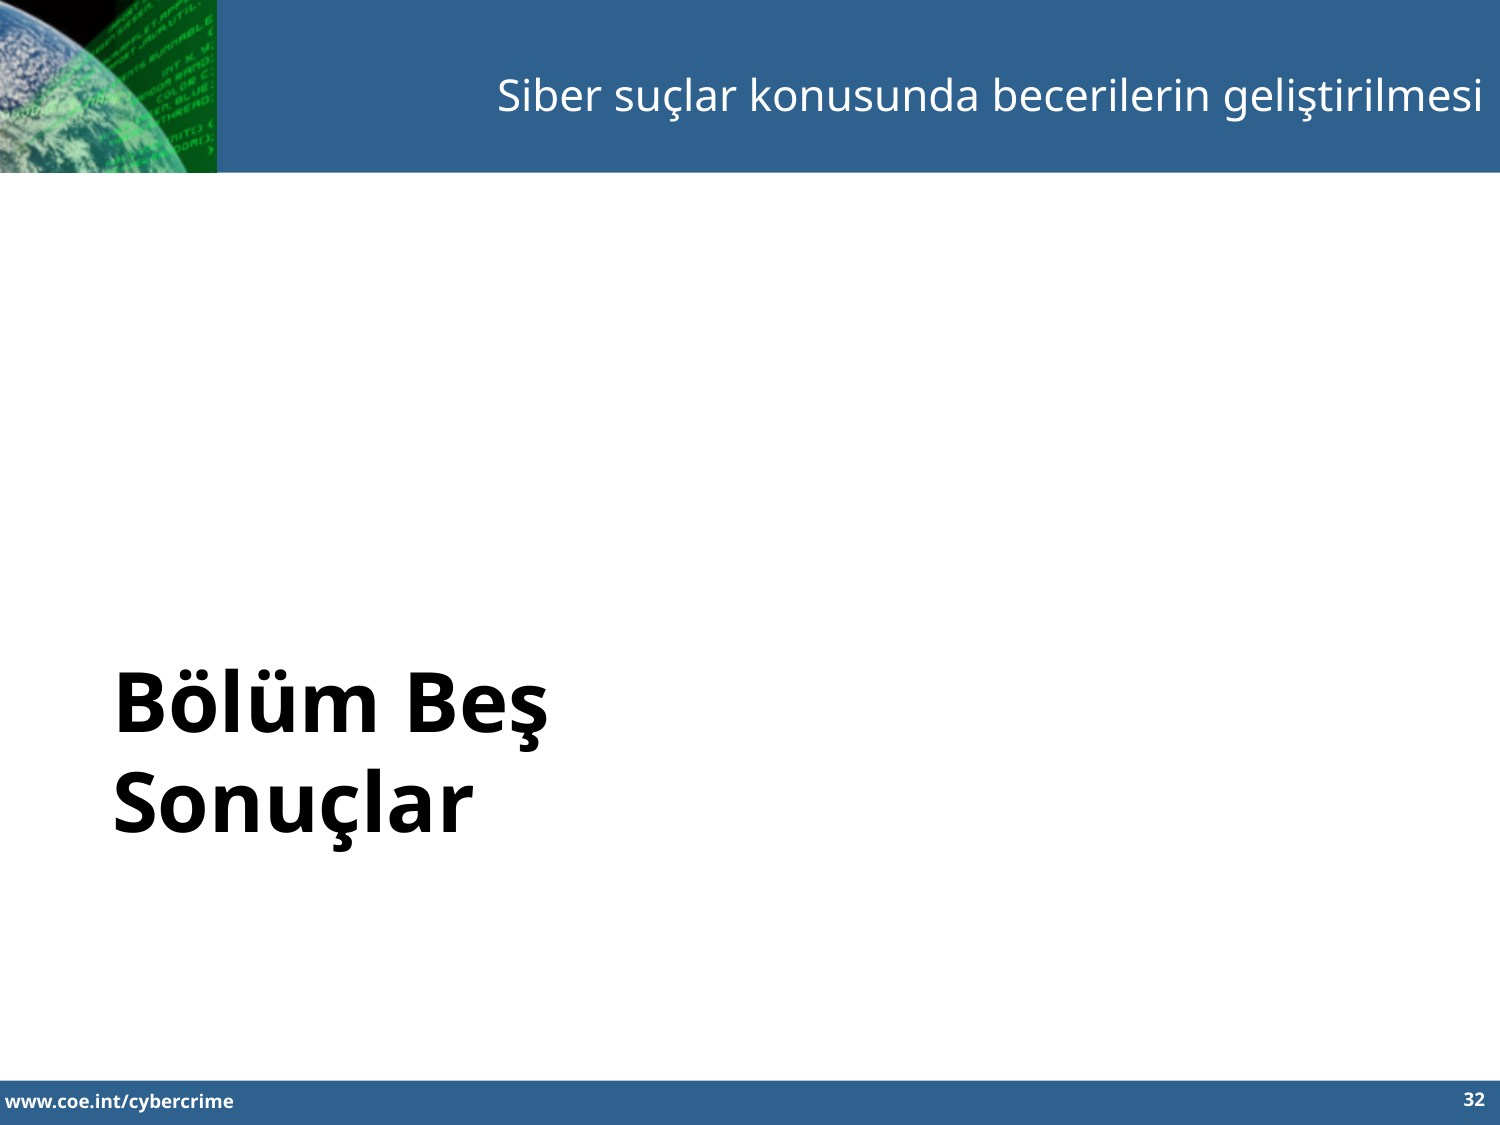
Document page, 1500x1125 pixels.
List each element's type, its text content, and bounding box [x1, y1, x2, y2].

text_box Bölüm Beş Sonuçlar [97, 641, 848, 857]
list Siber suçlar konusunda becerilerin geliştirilmesi [461, 0, 1500, 170]
slide_number 32 [1162, 1080, 1500, 1125]
picture [0, 0, 217, 173]
